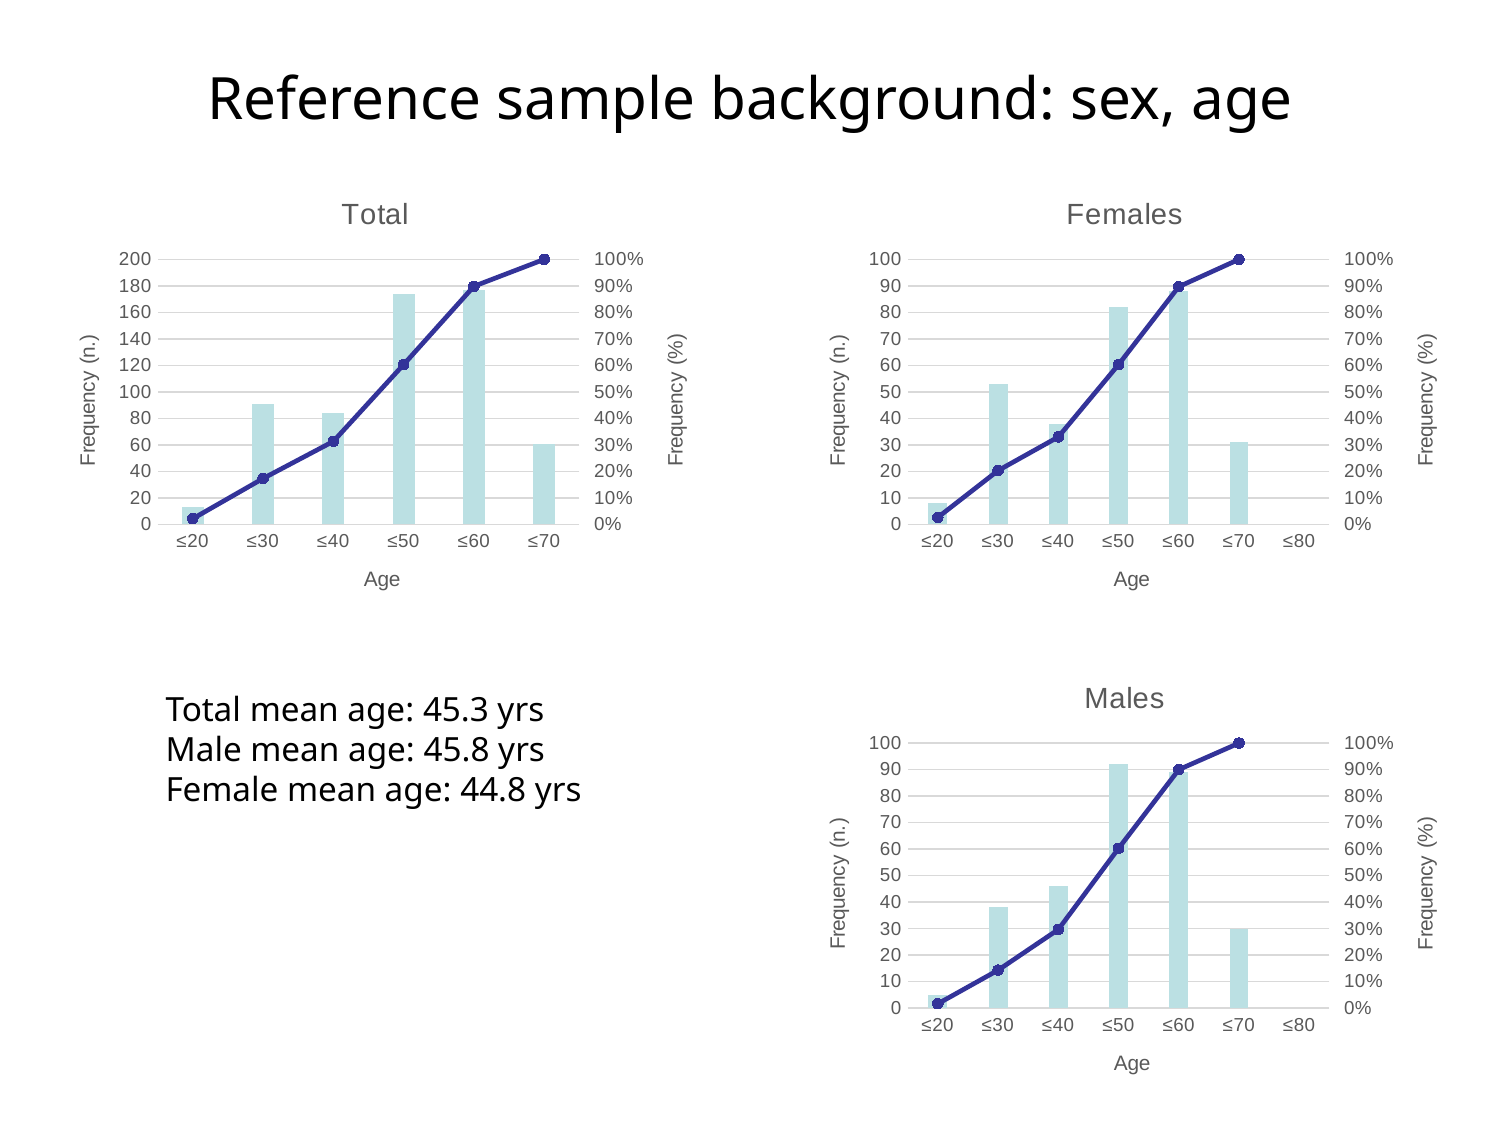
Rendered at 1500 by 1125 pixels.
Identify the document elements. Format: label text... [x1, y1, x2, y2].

chart [793, 172, 1457, 623]
text_box Reference sample background: sex, age [81, 2, 1419, 191]
chart [43, 172, 707, 623]
text_box Total mean age: 45.3 yrs Male mean age: 45.8 yrs Female mean age: 44.8 yrs [150, 680, 598, 816]
chart [793, 655, 1457, 1106]
